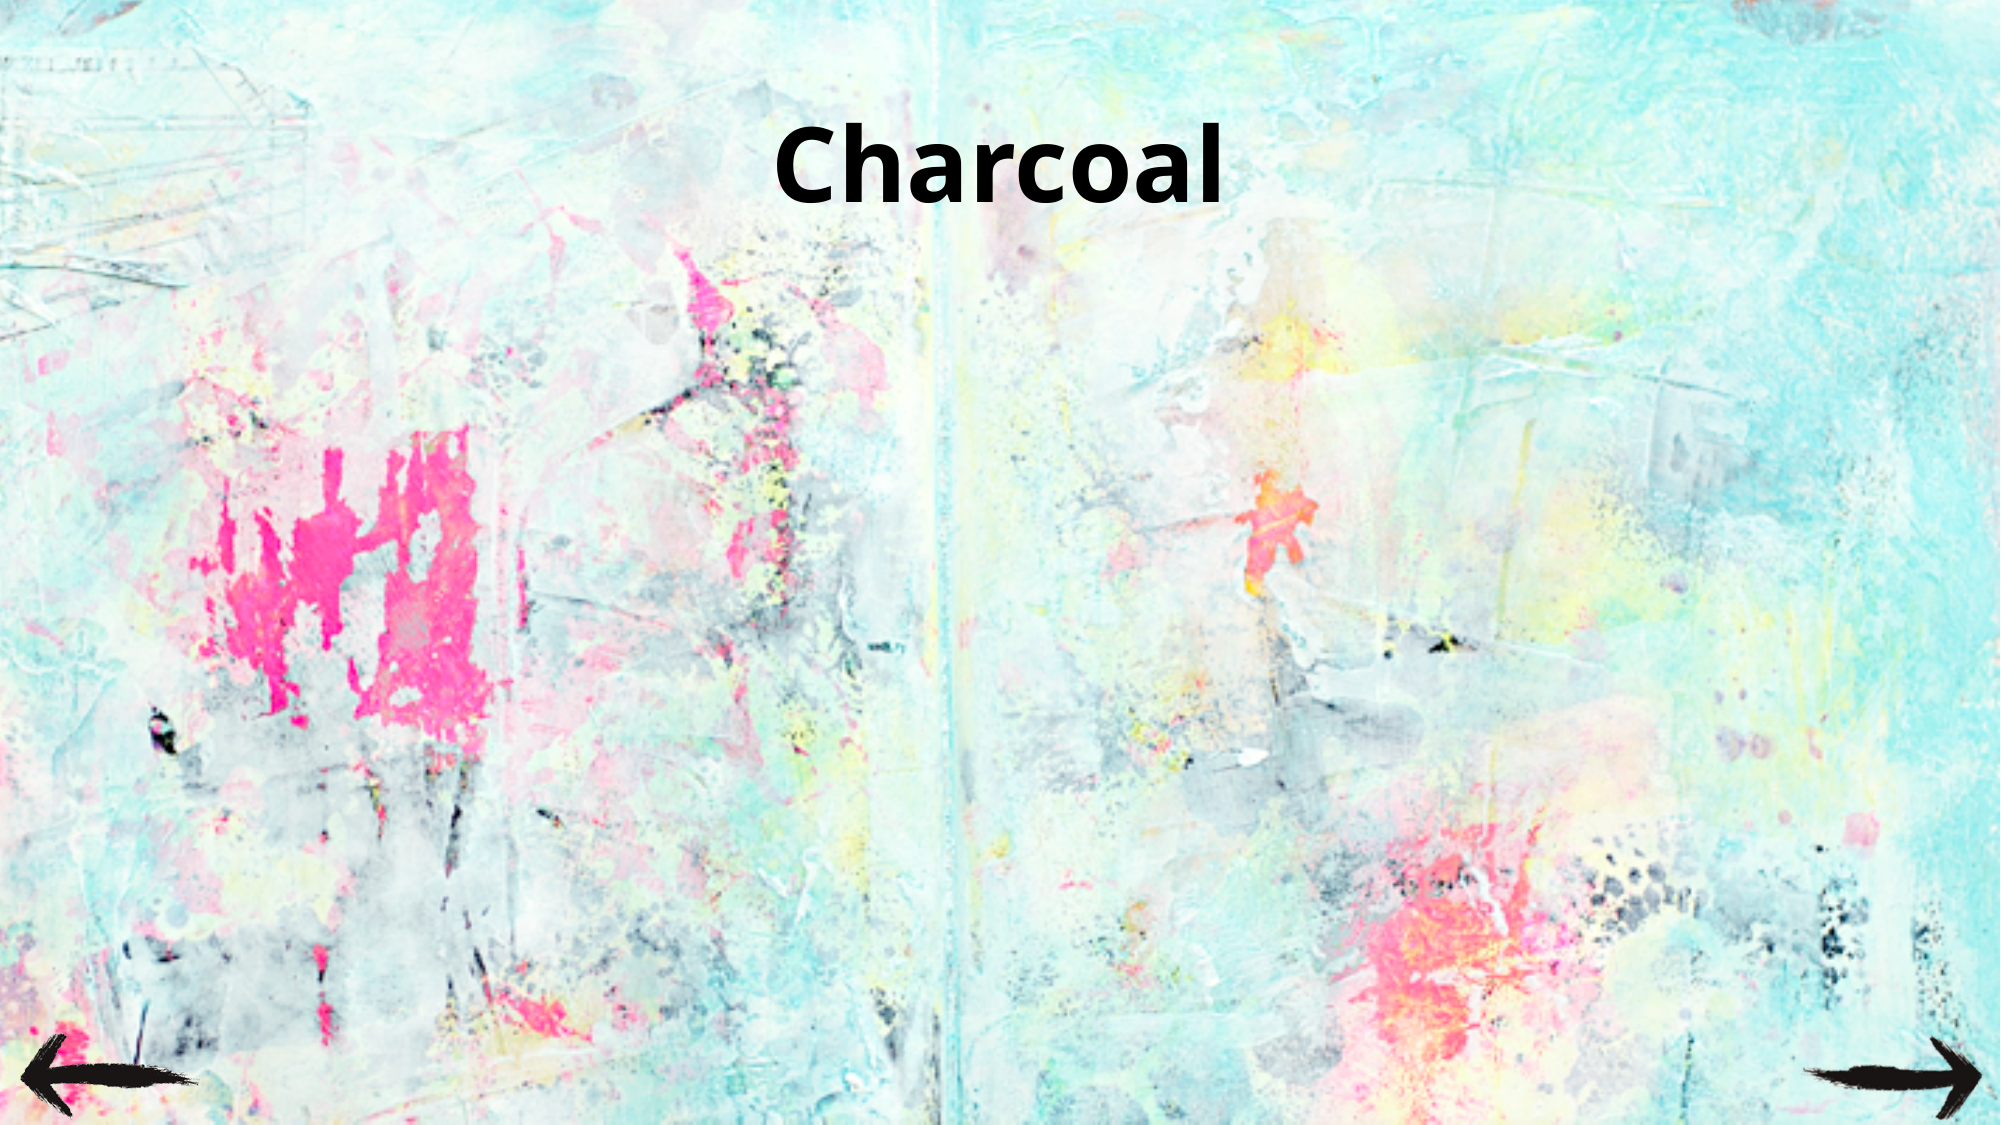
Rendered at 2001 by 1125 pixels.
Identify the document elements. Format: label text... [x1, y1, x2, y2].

picture [0, 0, 2001, 1125]
title Charcoal [137, 59, 1863, 278]
